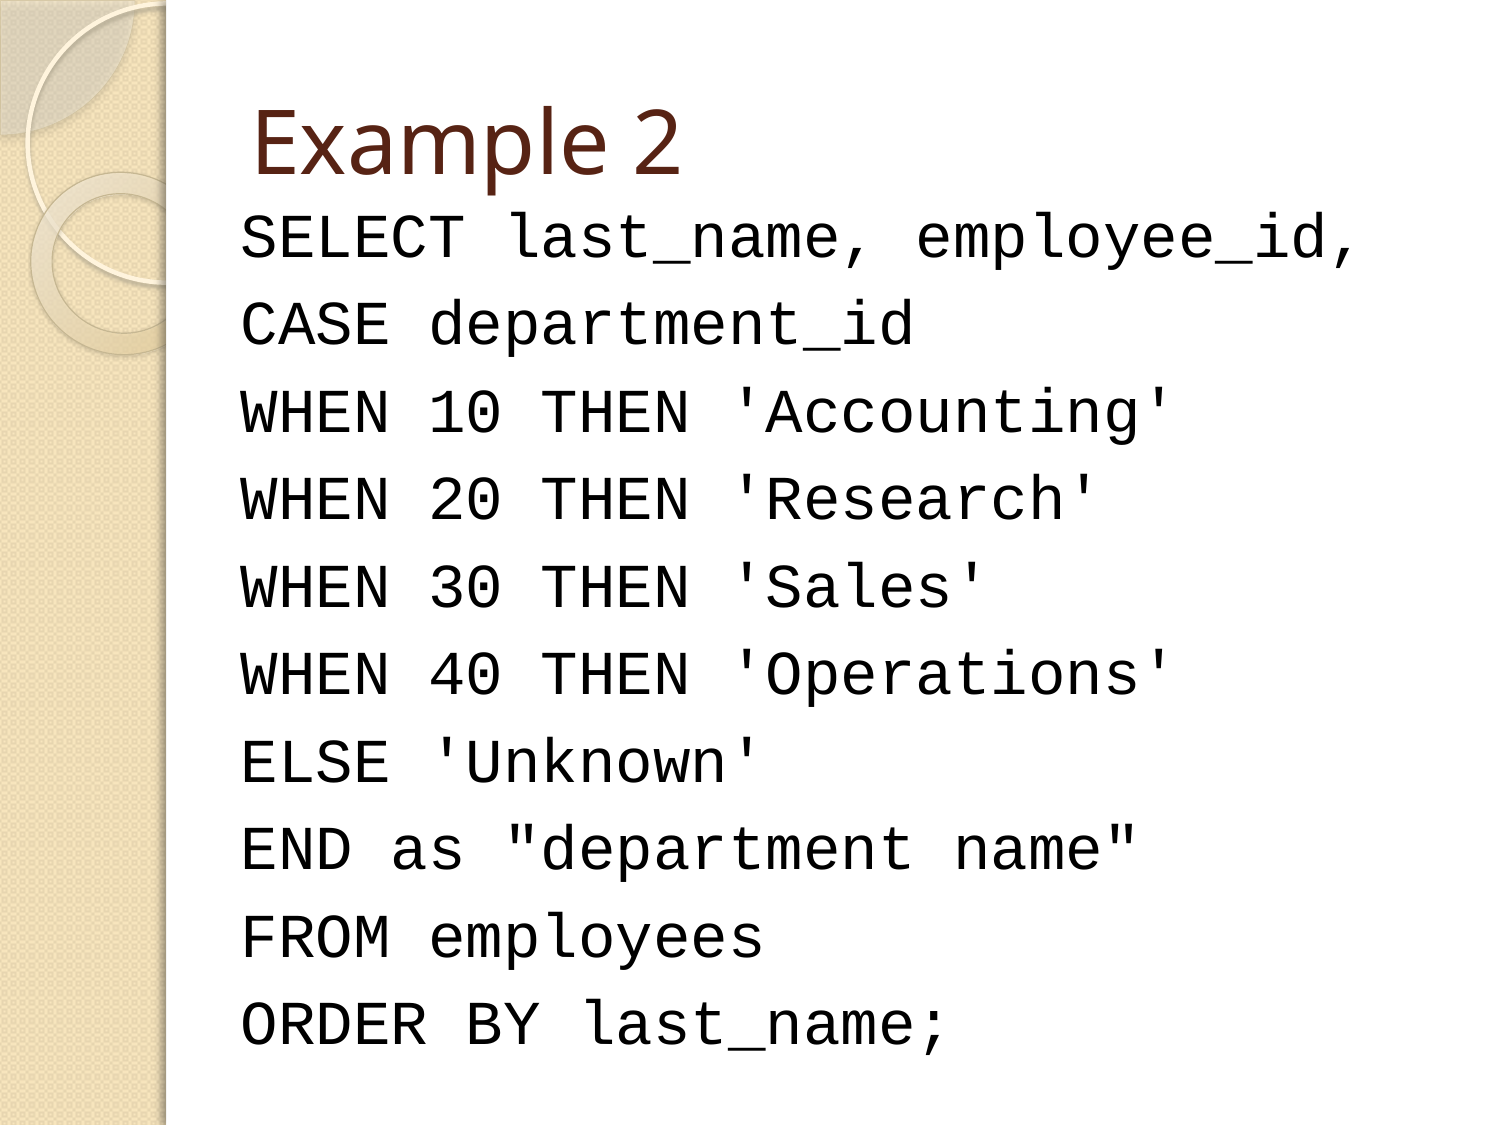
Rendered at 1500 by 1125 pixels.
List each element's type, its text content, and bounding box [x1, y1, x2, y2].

list SELECT last_name, employee_id, CASE department_id WHEN 10 THEN 'Accounting' WHEN 20 THEN 'Research' WHEN 30 THEN 'Sales' WHEN 40 THEN 'Operations' ELSE 'Unknown' END as "department name" FROM employees ORDER BY last_name; [212, 187, 1425, 930]
title Example 2 [235, 45, 1466, 233]
